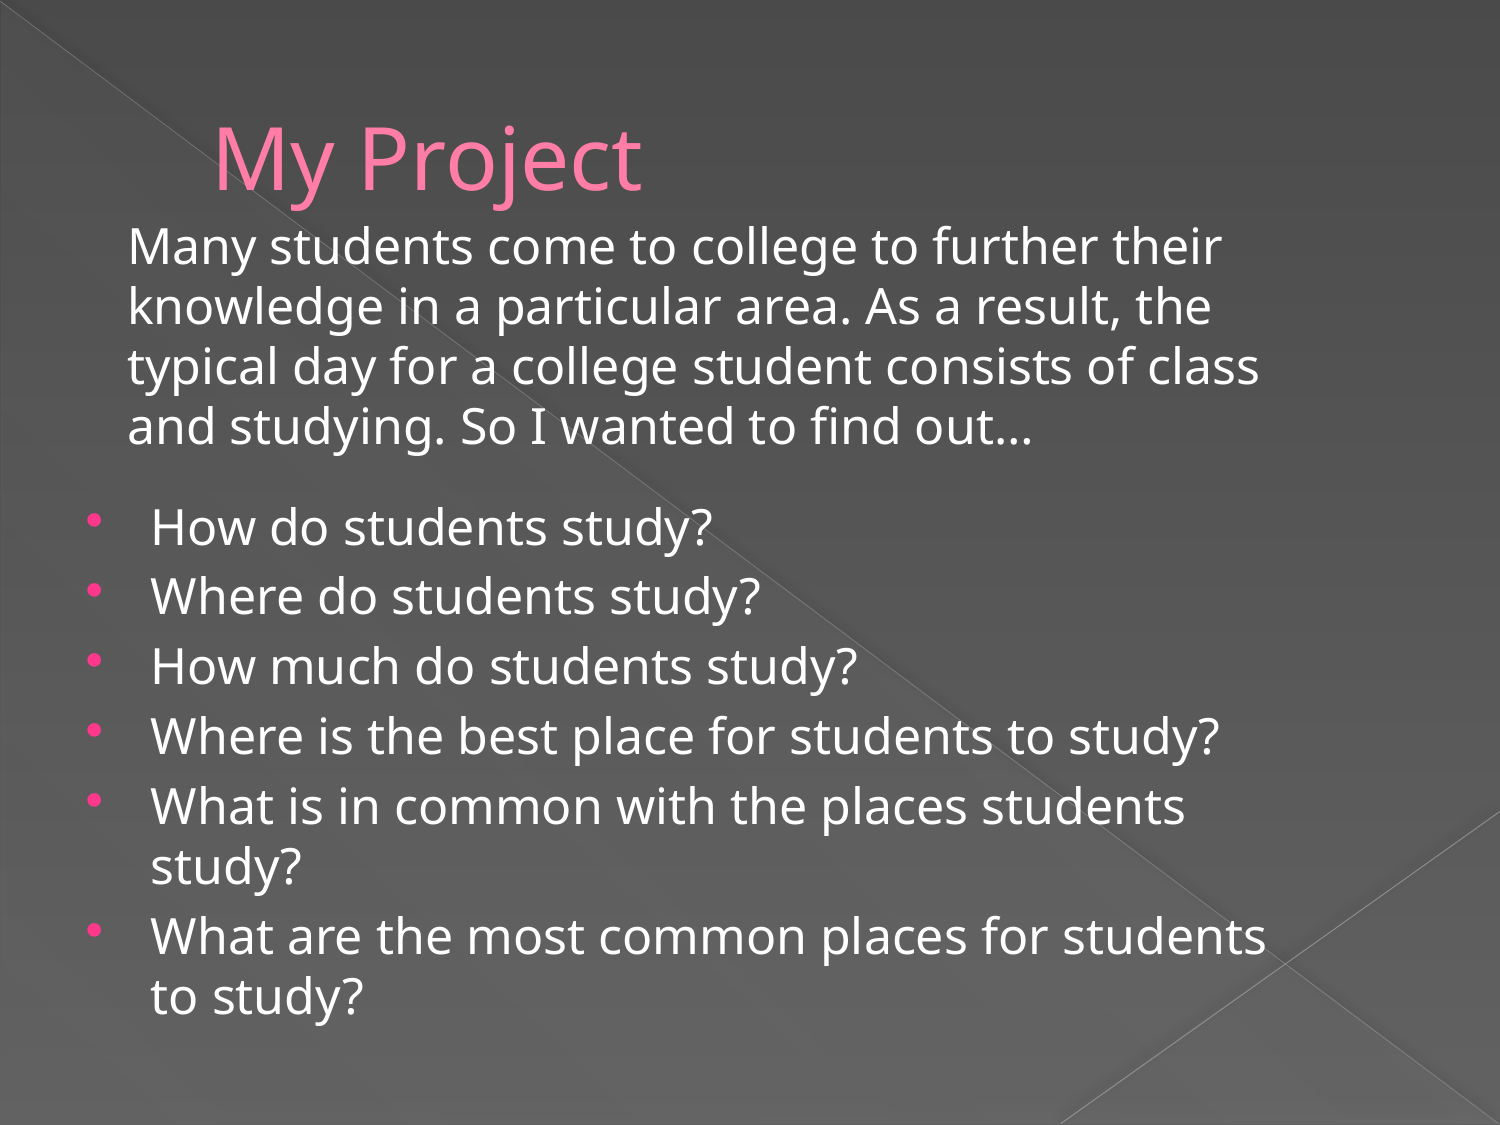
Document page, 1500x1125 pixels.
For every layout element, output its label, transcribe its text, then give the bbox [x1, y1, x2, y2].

list How do students study? Where do students study? How much do students study? Where is the best place for students to study? What is in common with the places students study? What are the most common places for students to study? [62, 487, 1288, 804]
text_box Many students come to college to further their knowledge in a particular area. As a result, the typical day for a college student consists of class and studying. So I wanted to find out… [112, 162, 1350, 463]
title My Project [37, 87, 738, 224]
